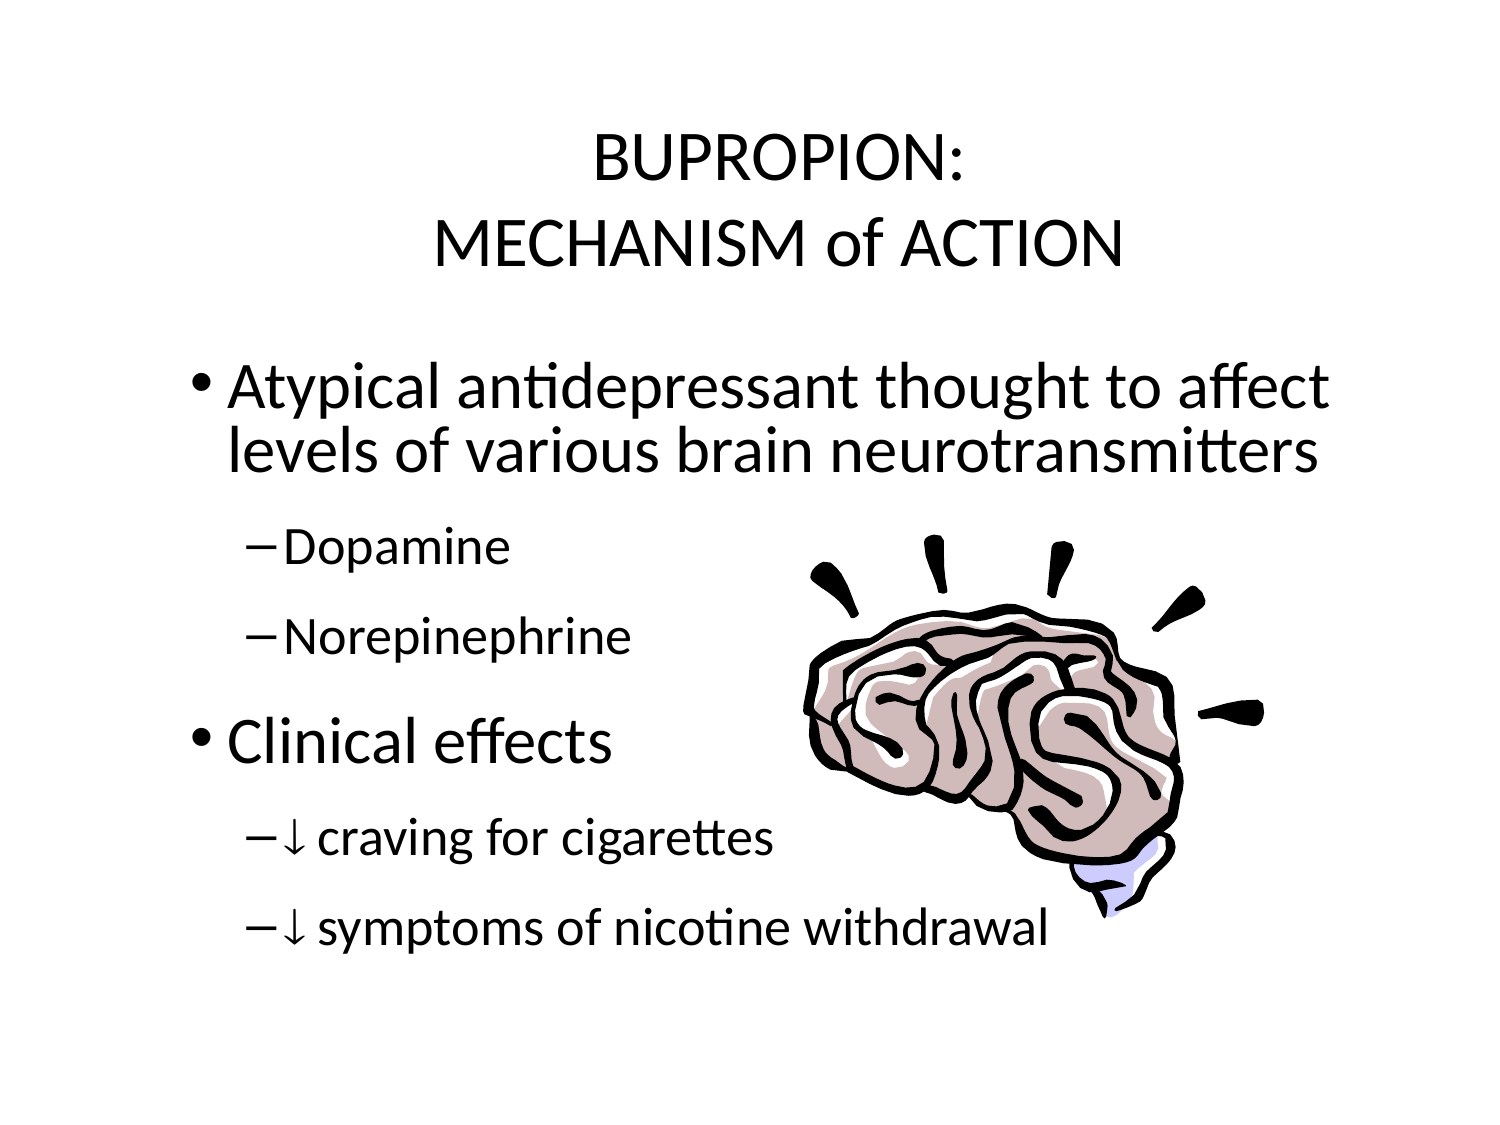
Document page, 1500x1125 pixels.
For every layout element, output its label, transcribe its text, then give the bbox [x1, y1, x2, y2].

title BUPROPION: MECHANISM of ACTION [183, 101, 1376, 289]
picture [802, 532, 1268, 922]
list Atypical antidepressant thought to affect levels of various brain neurotransmitters Dopamine Norepinephrine Clinical effects  craving for cigarettes  symptoms of nicotine withdrawal [174, 350, 1500, 1006]
